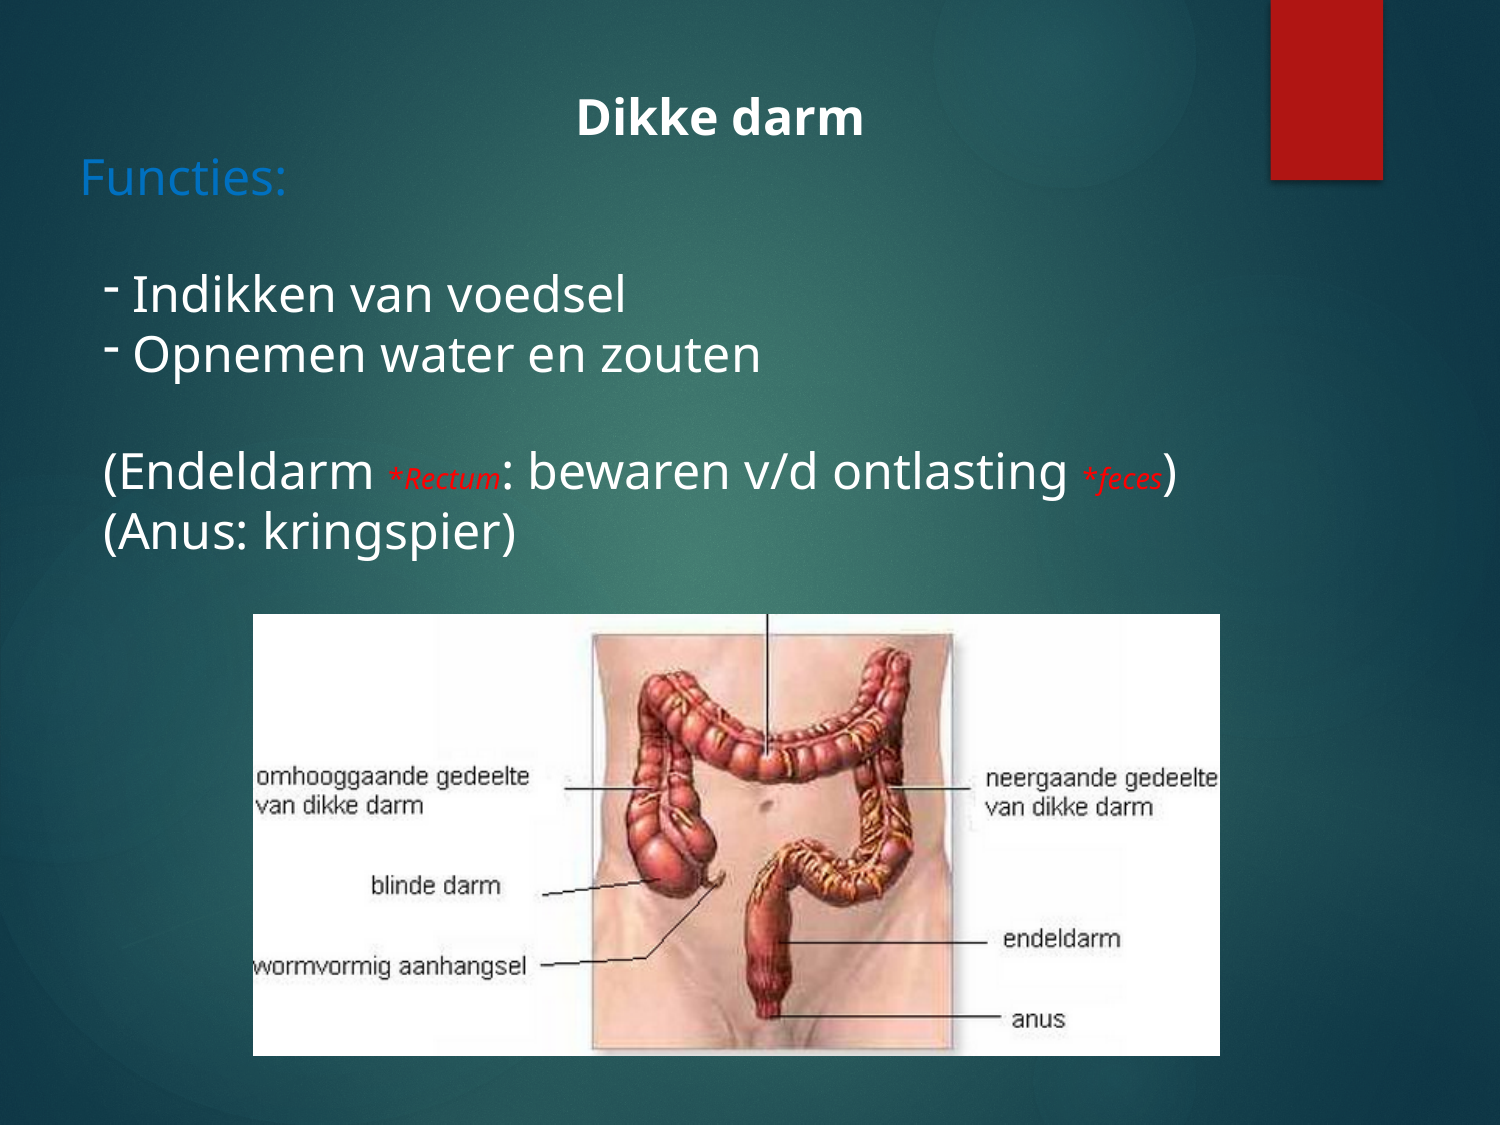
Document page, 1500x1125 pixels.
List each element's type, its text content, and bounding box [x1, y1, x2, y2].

text_box (Endeldarm *Rectum: bewaren v/d ontlasting *feces) (Anus: kringspier) [88, 432, 1400, 568]
text_box Dikke darm Functies: [64, 78, 1376, 273]
text_box Indikken van voedsel Opnemen water en zouten [88, 255, 1365, 432]
picture [253, 614, 1220, 1057]
